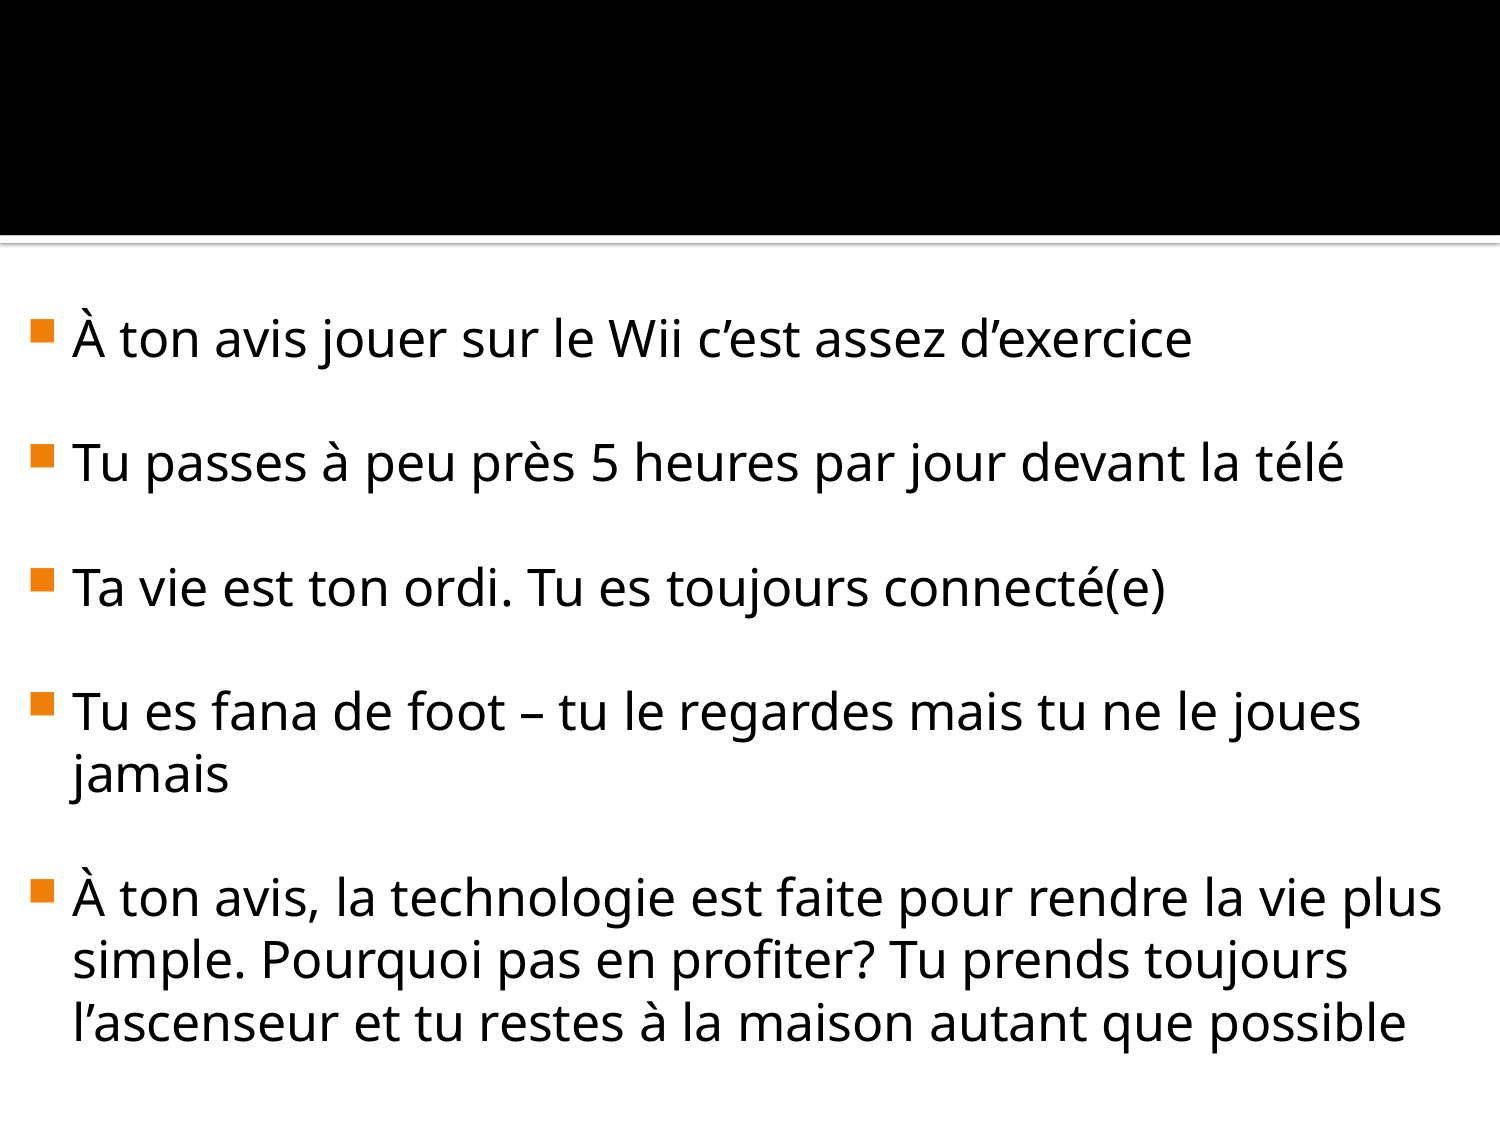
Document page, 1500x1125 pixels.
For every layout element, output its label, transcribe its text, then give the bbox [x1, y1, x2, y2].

list À ton avis jouer sur le Wii c’est assez d’exercice Tu passes à peu près 5 heures par jour devant la télé Ta vie est ton ordi. Tu es toujours connecté(e) Tu es fana de foot – tu le regardes mais tu ne le joues jamais À ton avis, la technologie est faite pour rendre la vie plus simple. Pourquoi pas en profiter? Tu prends toujours l’ascenseur et tu restes à la maison autant que possible [0, 290, 1471, 1095]
